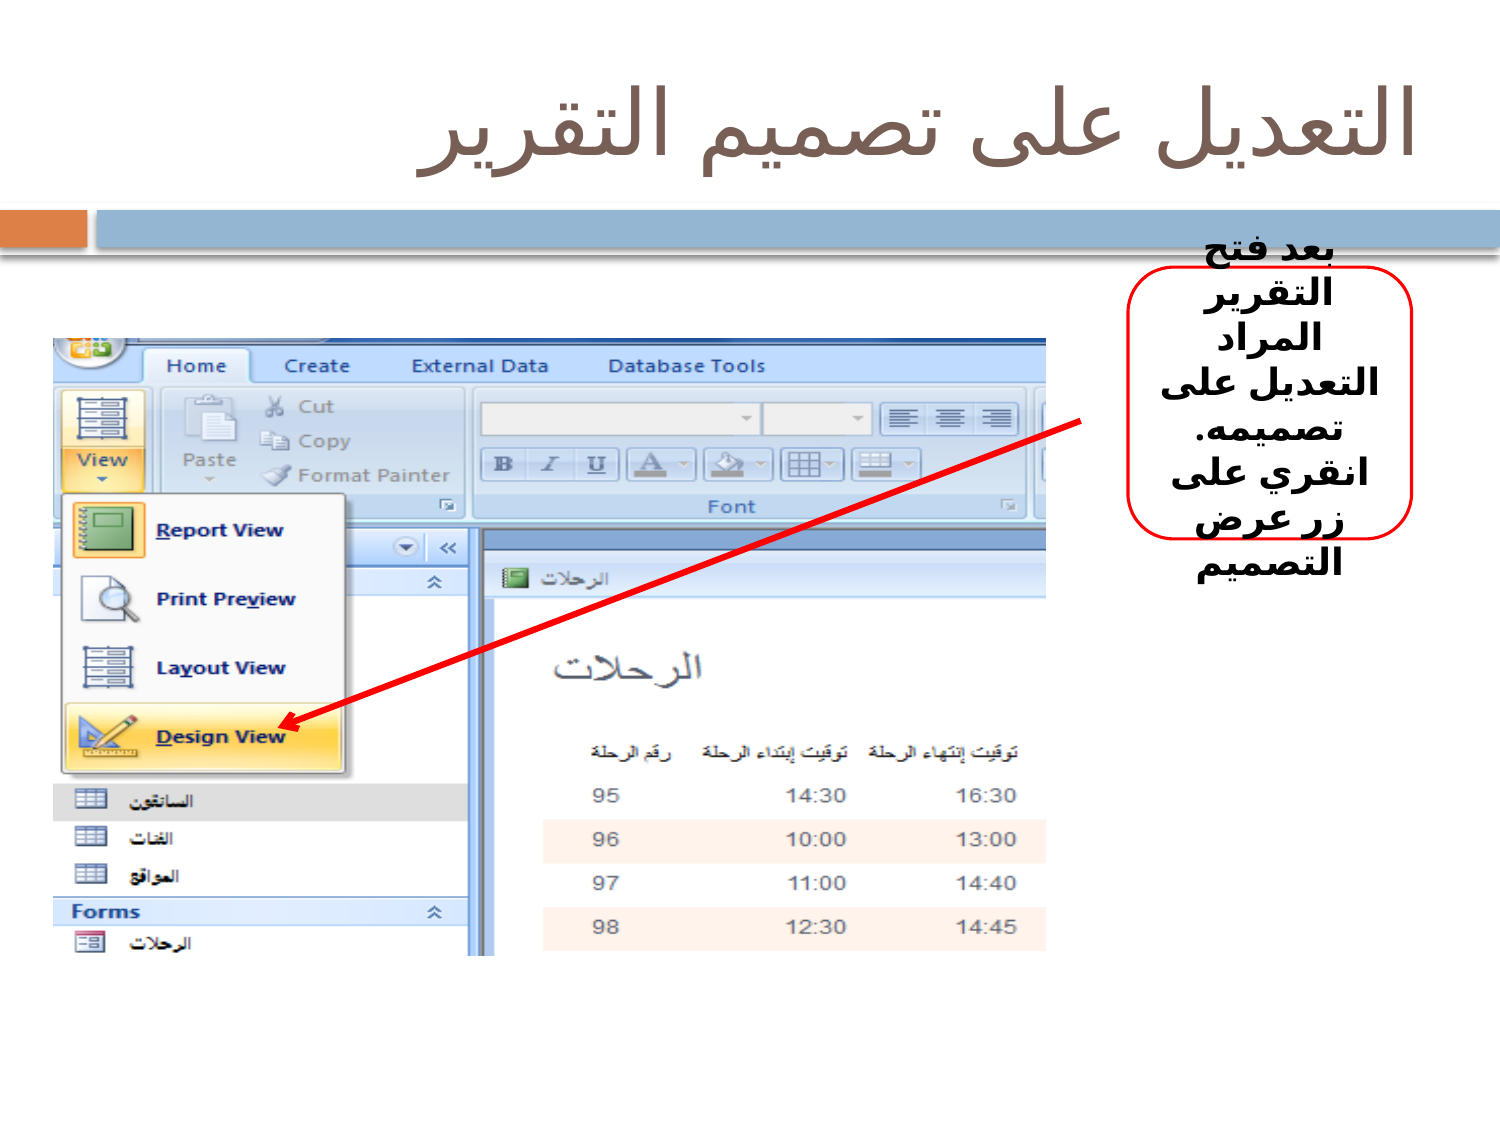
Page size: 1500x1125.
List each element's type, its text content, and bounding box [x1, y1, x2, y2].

title التعديل على تصميم التقرير [99, 37, 1438, 200]
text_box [277, 420, 1081, 729]
picture [52, 337, 1046, 956]
text_box بعد فتح التقرير المراد التعديل على تصميمه. انقري على زر عرض التصميم [1126, 265, 1414, 541]
